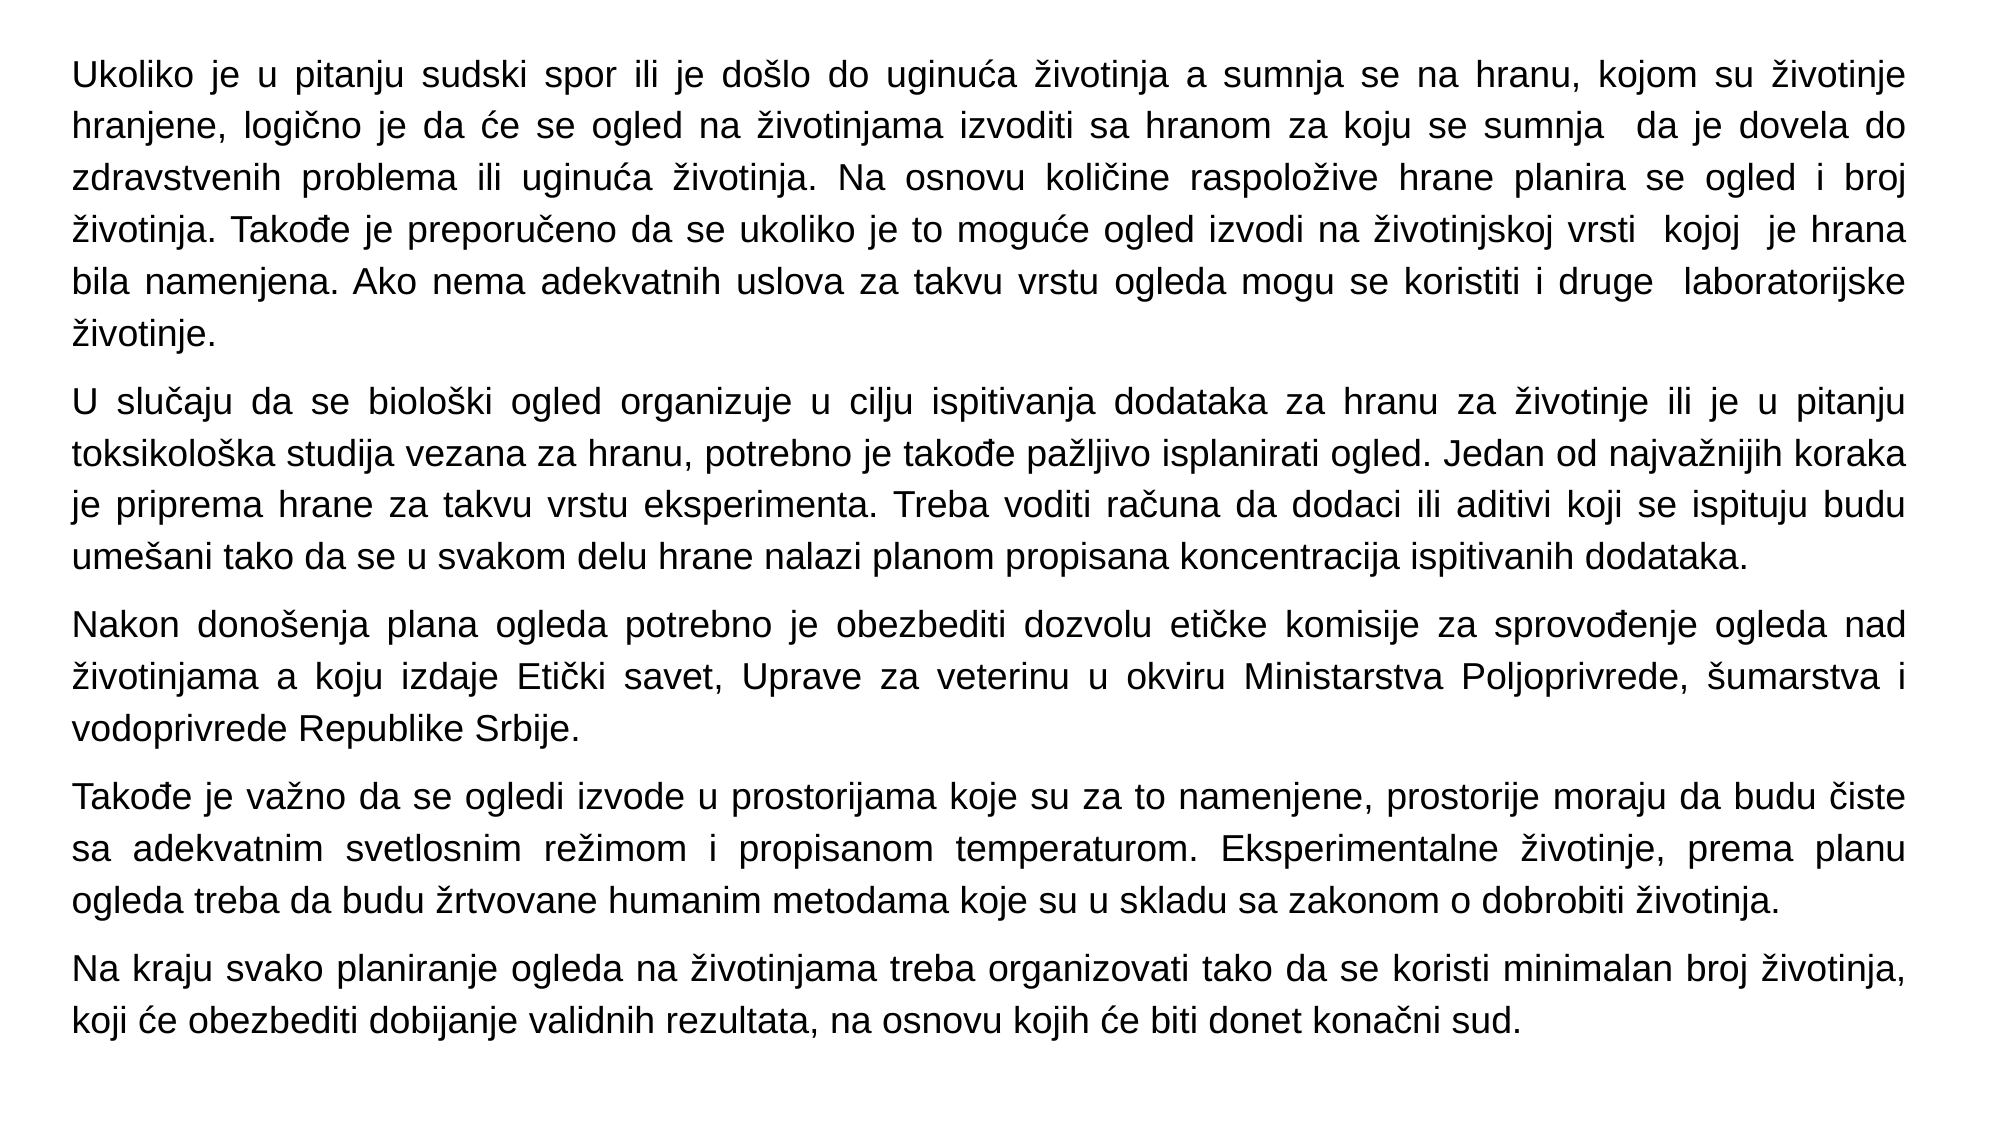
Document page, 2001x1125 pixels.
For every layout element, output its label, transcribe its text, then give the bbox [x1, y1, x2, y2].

text_box Ukoliko je u pitanju sudski spor ili je došlo do uginuća životinja a sumnja se na hranu, kojom su životinje hranjene, logično je da će se ogled na životinjama izvoditi sa hranom za koju se sumnja da je dovela do zdravstvenih problema ili uginuća životinja. Na osnovu količine raspoložive hrane planira se ogled i broj životinja. Takođe je preporučeno da se ukoliko je to moguće ogled izvodi na životinjskoj vrsti kojoj je hrana bila namenjena. Ako nema adekvatnih uslova za takvu vrstu ogleda mogu se koristiti i druge laboratorijske životinje. U slučaju da se biološki ogled organizuje u cilju ispitivanja dodataka za hranu za životinje ili je u pitanju toksikološka studija vezana za hranu, potrebno je takođe pažljivo isplanirati ogled. Jedan od najvažnijih koraka je priprema hrane za takvu vrstu eksperimenta. Treba voditi računa da dodaci ili aditivi koji se ispituju budu umešani tako da se u svakom delu hrane nalazi planom propisana koncentracija ispitivanih dodataka. Nakon donošenja plana ogleda potrebno je obezbediti dozvolu etičke komisije za sprovođenje ogleda nad životinjama a koju izdaje Etički savet, Uprave za veterinu u okviru Ministarstva Poljoprivrede, šumarstva i vodoprivrede Republike Srbije. Takođe je važno da se ogledi izvode u prostorijama koje su za to namenjene, prostorije moraju da budu čiste sa adekvatnim svetlosnim režimom i propisanom temperaturom. Eksperimentalne životinje, prema planu ogleda treba da budu žrtvovane humanim metodama koje su u skladu sa zakonom o dobrobiti životinja. Na kraju svako planiranje ogleda na životinjama treba organizovati tako da se koristi minimalan broj životinja, koji će obezbediti dobijanje validnih rezultata, na osnovu kojih će biti donet konačni sud. [56, 35, 1922, 1049]
